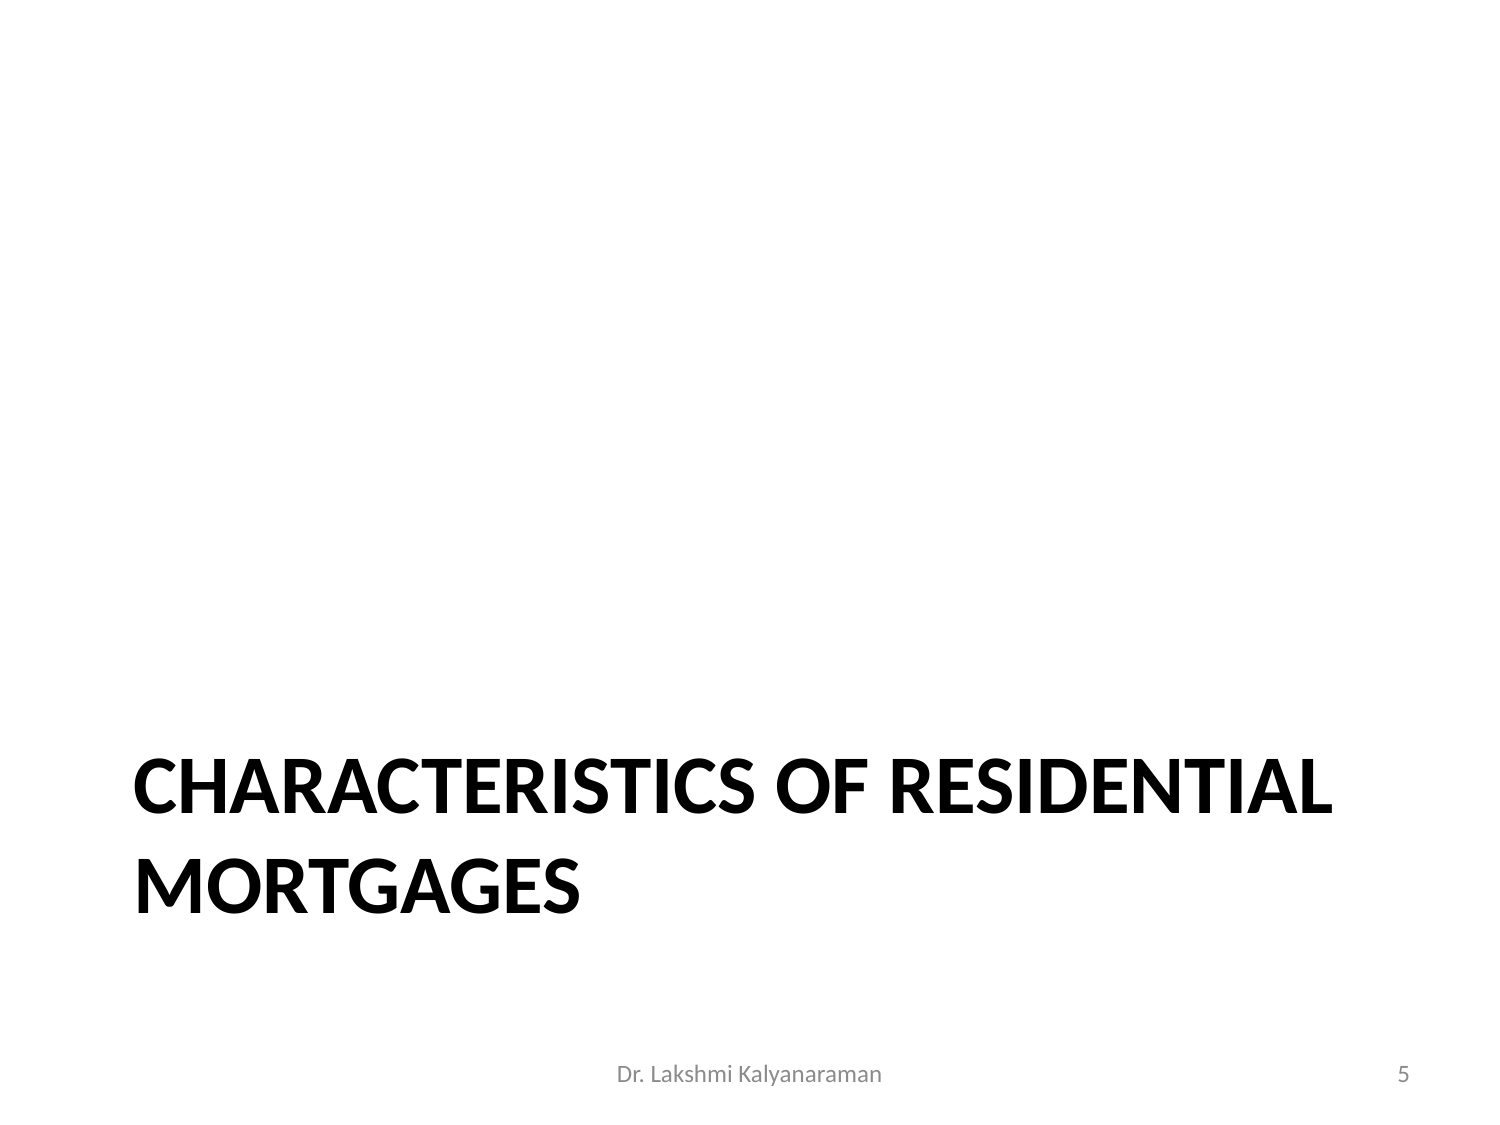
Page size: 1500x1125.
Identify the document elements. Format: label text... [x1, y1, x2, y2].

slide_number 5 [1074, 1042, 1425, 1103]
title Characteristics of residential mortgages [118, 722, 1394, 947]
footer Dr. Lakshmi Kalyanaraman [512, 1042, 988, 1103]
